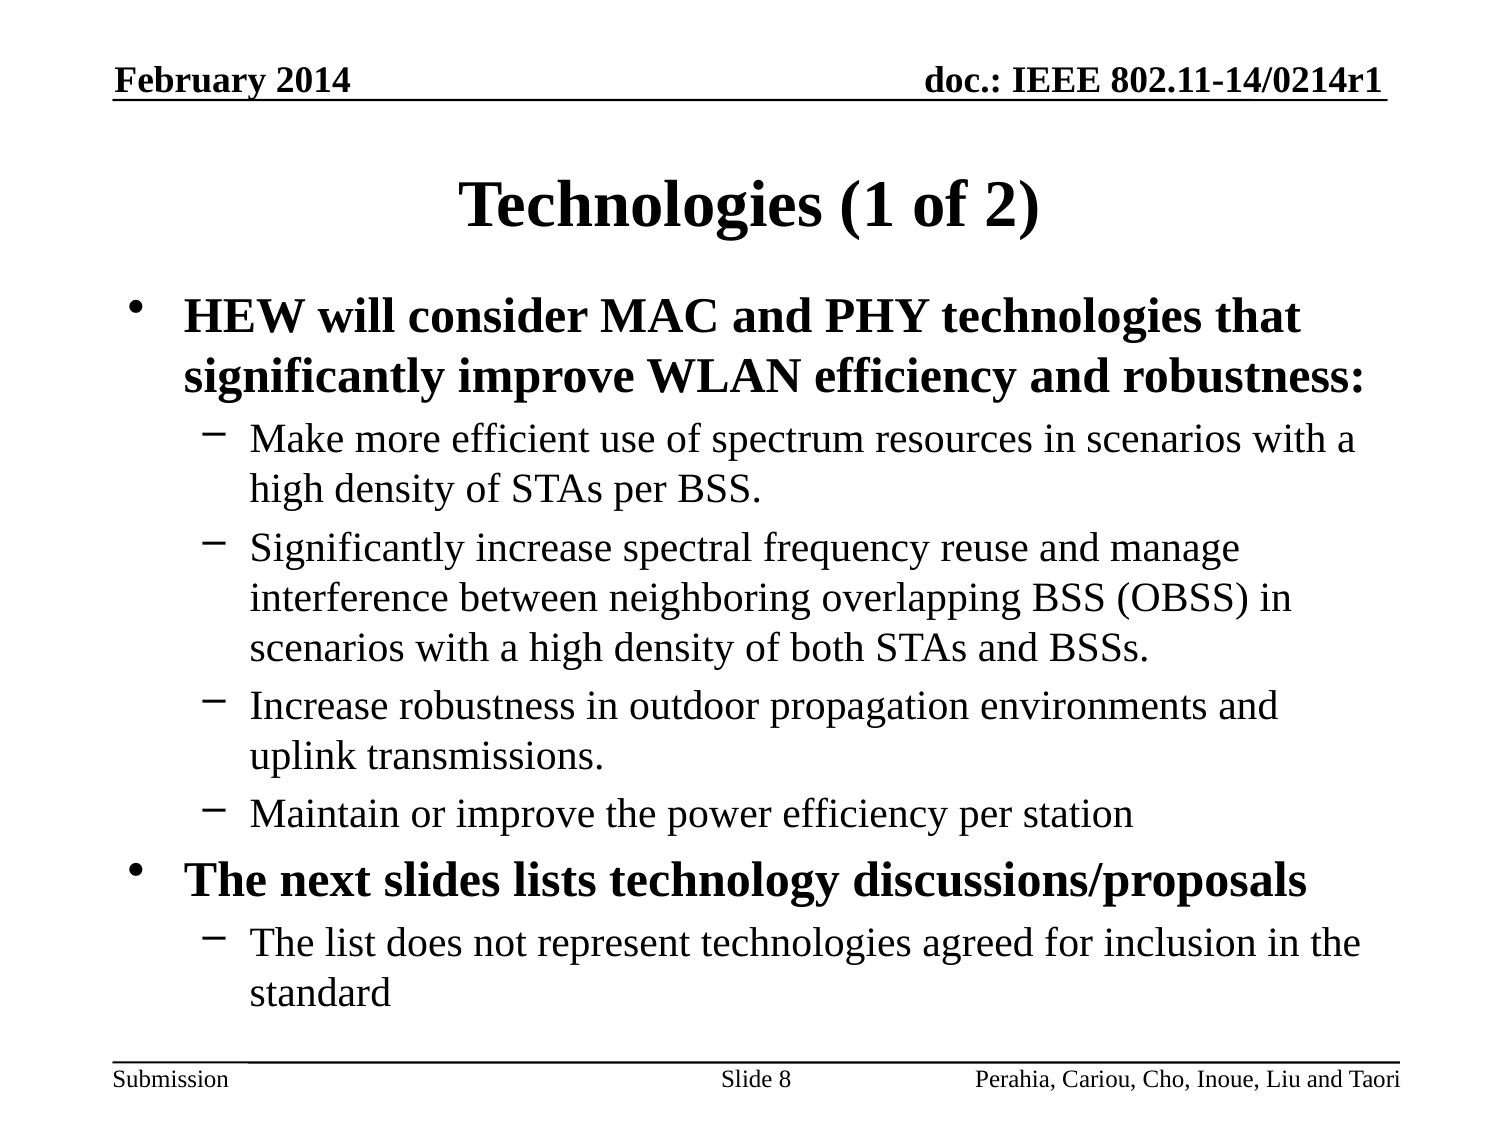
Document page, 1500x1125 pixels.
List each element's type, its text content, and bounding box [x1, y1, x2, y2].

list HEW will consider MAC and PHY technologies that significantly improve WLAN efficiency and robustness: Make more efficient use of spectrum resources in scenarios with a high density of STAs per BSS. Significantly increase spectral frequency reuse and manage interference between neighboring overlapping BSS (OBSS) in scenarios with a high density of both STAs and BSSs. Increase robustness in outdoor propagation environments and uplink transmissions. Maintain or improve the power efficiency per station The next slides lists technology discussions/proposals The list does not represent technologies agreed for inclusion in the standard [112, 275, 1388, 1038]
footer Perahia, Cariou, Cho, Inoue, Liu and Taori [963, 1062, 1402, 1093]
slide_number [114, 54, 354, 100]
slide_number Slide 8 [712, 1062, 800, 1093]
title Technologies (1 of 2) [112, 112, 1388, 275]
